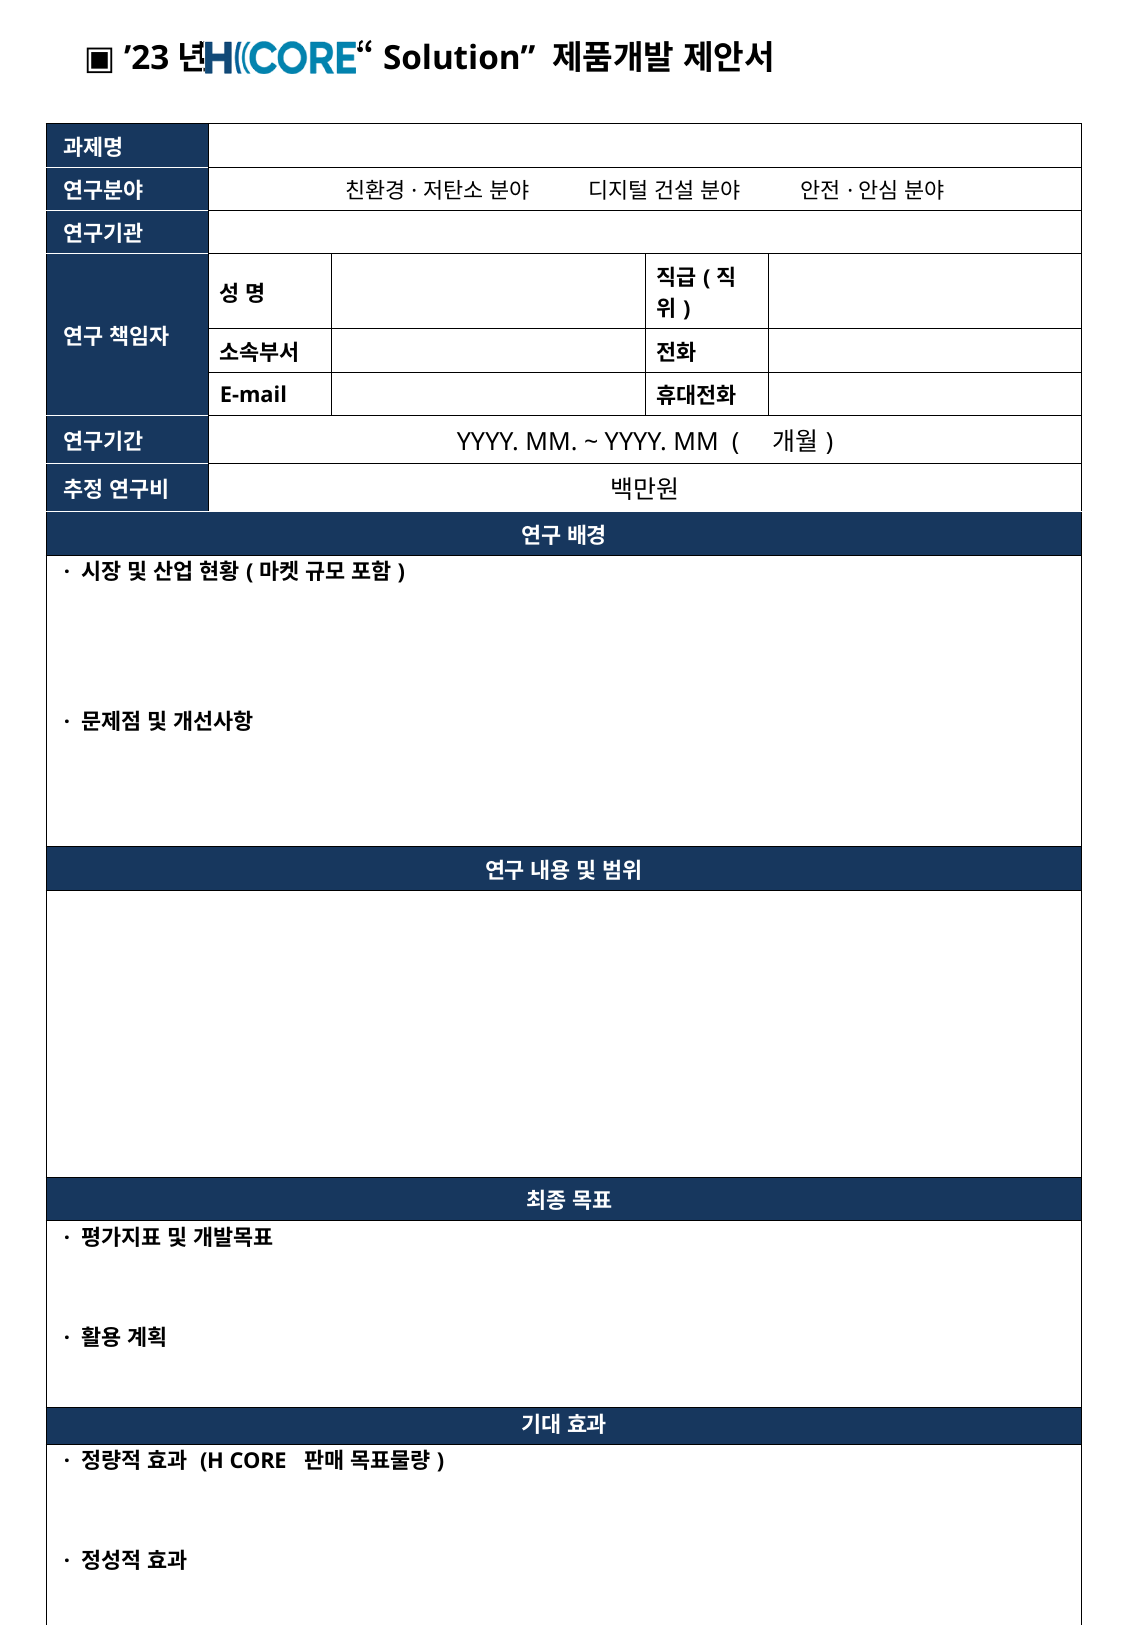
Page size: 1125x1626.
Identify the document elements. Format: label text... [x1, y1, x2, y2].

table_cell 소속부서 [209, 329, 331, 372]
table_cell · 시장 및 산업 현황(마켓 규모 포함) · 문제점 및 개선사항 [47, 556, 1081, 846]
table_header [209, 124, 1081, 167]
table_cell 추정 연구비 [47, 464, 208, 511]
table_cell 전화 [646, 329, 768, 372]
table_cell [209, 211, 1081, 253]
picture [202, 38, 359, 77]
table_cell 연구기관 [47, 211, 208, 253]
table_cell [769, 373, 1081, 415]
table_cell [769, 329, 1081, 372]
table_cell 기대 효과 [47, 1408, 1081, 1444]
table_cell [332, 329, 645, 372]
table_cell 휴대전화 [646, 373, 768, 415]
text_box ▣ ’23년 “Solution” 제품개발 제안서 [69, 29, 791, 85]
table_cell [47, 891, 1081, 1177]
table_cell 연구 내용 및 범위 [47, 847, 1081, 890]
table_cell 연구 배경 [47, 512, 1081, 555]
table_cell 연구 책임자 [47, 254, 208, 415]
table_cell [769, 254, 1081, 328]
table_cell 성 명 [209, 254, 331, 328]
table_cell E-mail [209, 373, 331, 415]
table_cell [332, 254, 645, 328]
table_cell 직급(직위) [646, 254, 768, 328]
table_cell 연구기간 [47, 416, 208, 463]
table_header 과제명 [47, 124, 208, 167]
table_cell 연구분야 [47, 168, 208, 210]
table_cell YYYY. MM. ~ YYYY. MM ( 개월) [209, 416, 1081, 463]
table_cell [332, 373, 645, 415]
table_cell · 평가지표 및 개발목표 · 활용 계획 [47, 1221, 1081, 1407]
table_cell · 정량적 효과 (H CORE 판매 목표물량) · 정성적 효과 [47, 1445, 1081, 1625]
table_cell 백만원 [209, 464, 1081, 511]
table_cell 친환경·저탄소 분야 디지털 건설 분야 안전·안심 분야 [209, 168, 1081, 210]
table_cell 최종 목표 [47, 1178, 1081, 1220]
